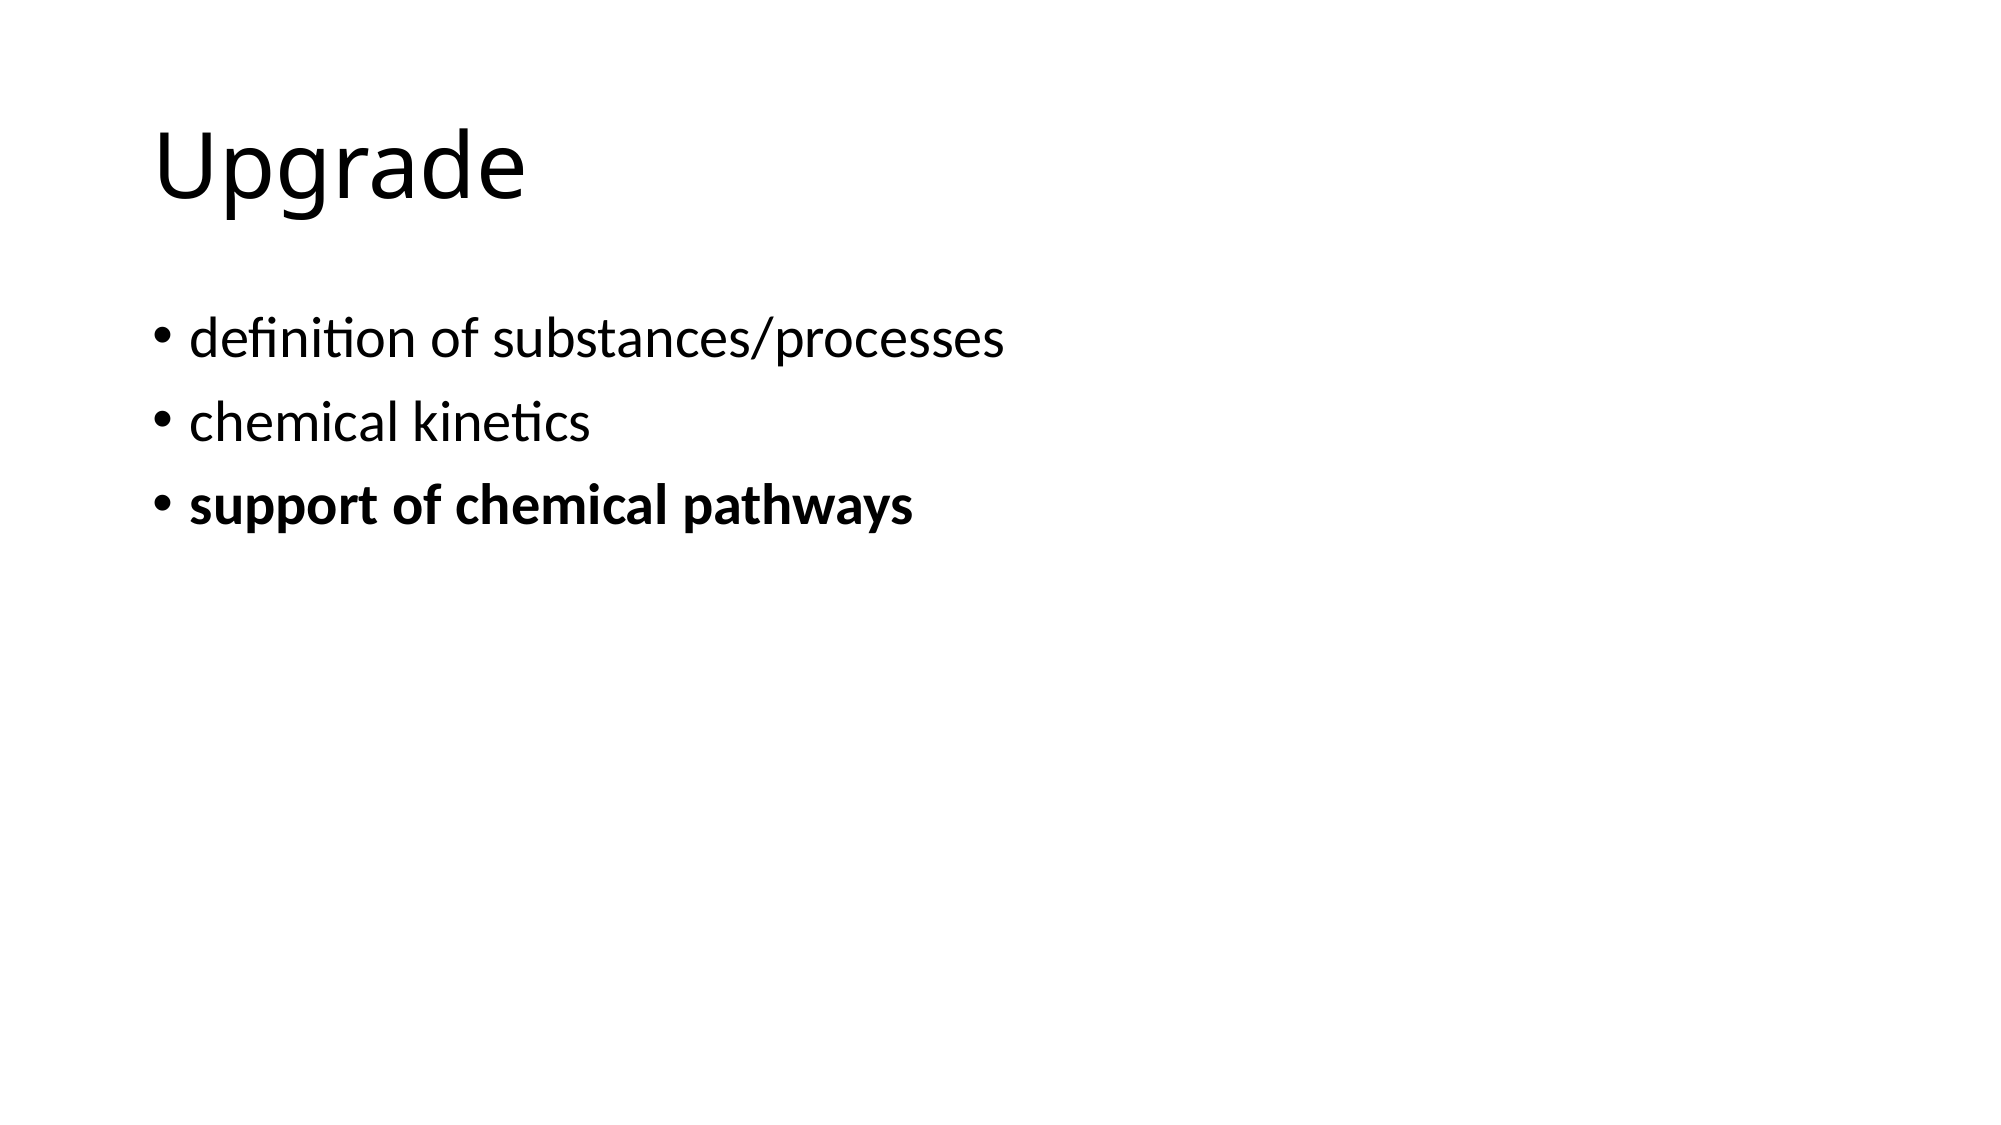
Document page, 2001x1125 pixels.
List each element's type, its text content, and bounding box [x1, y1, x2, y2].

title Upgrade [137, 59, 1863, 278]
list definition of substances/processes chemical kinetics support of chemical pathways [137, 299, 1863, 1014]
